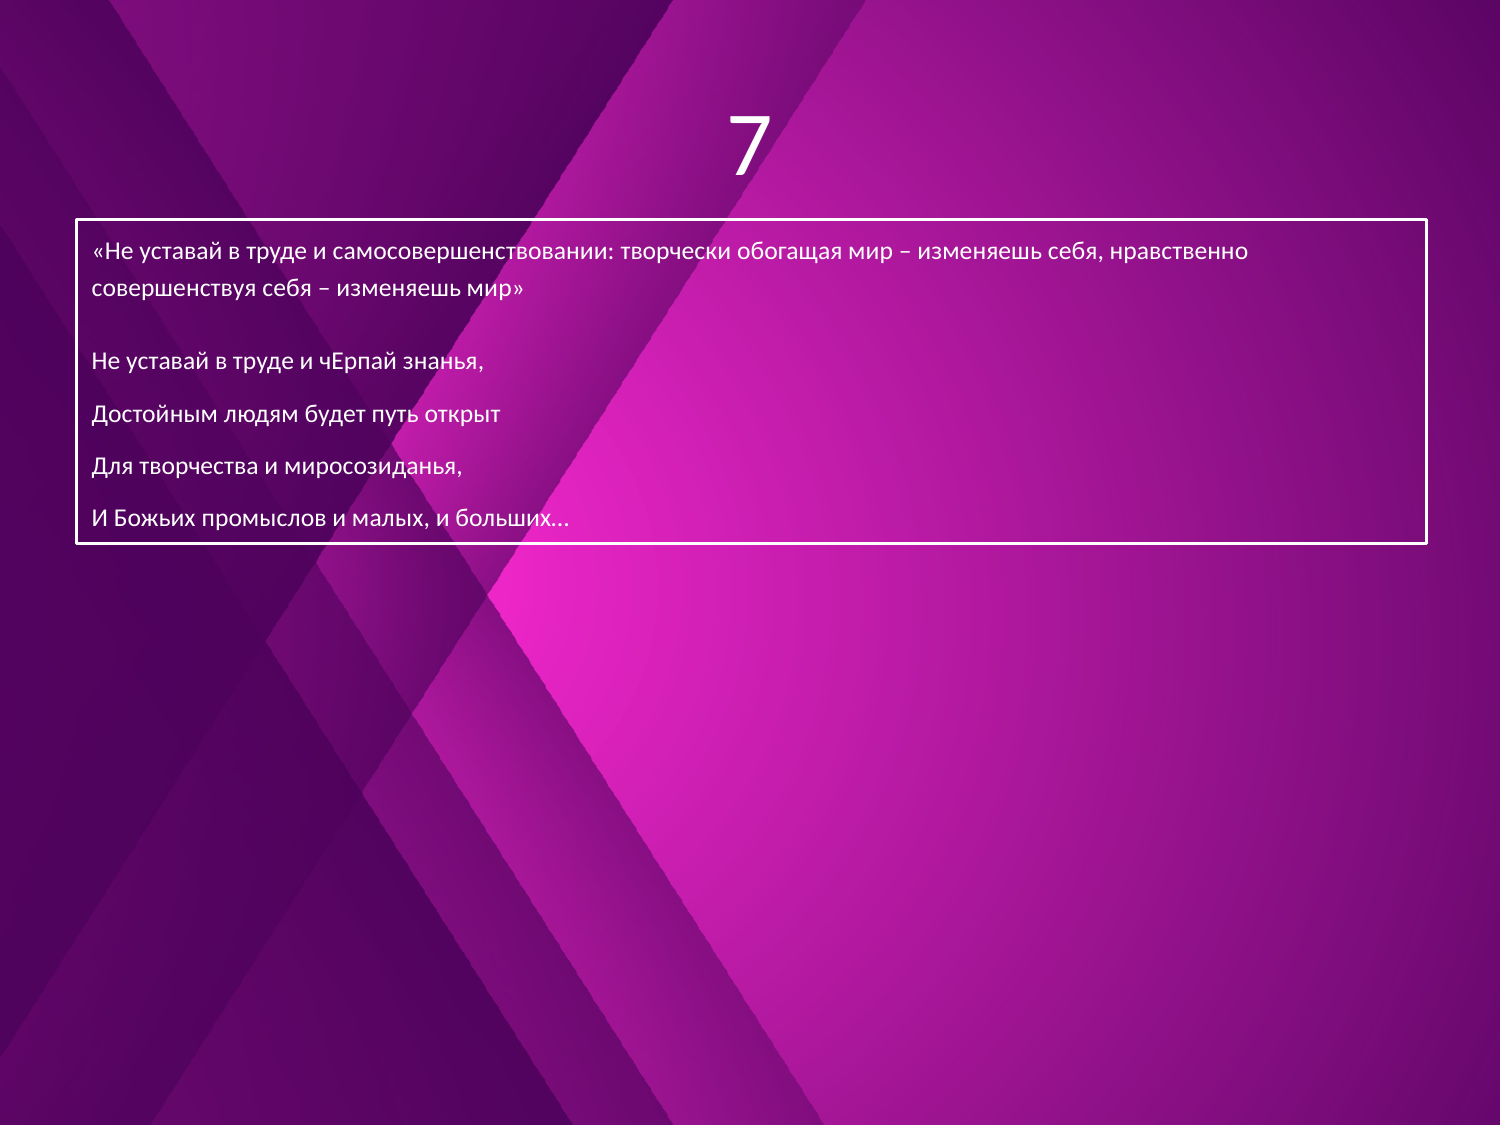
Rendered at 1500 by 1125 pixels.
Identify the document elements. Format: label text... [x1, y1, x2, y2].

title 7 [75, 45, 1425, 233]
picture [0, 0, 1500, 1125]
list «Не уставай в труде и самосовершенствовании: творчески обогащая мир – изменяешь себя, нравственно совершенствуя себя – изменяешь мир» Не уставай в труде и чЕрпай знанья, Достойным людям будет путь открыт Для творчества и миросозиданья, И Божьих промыслов и малых, и больших… [76, 219, 1427, 544]
